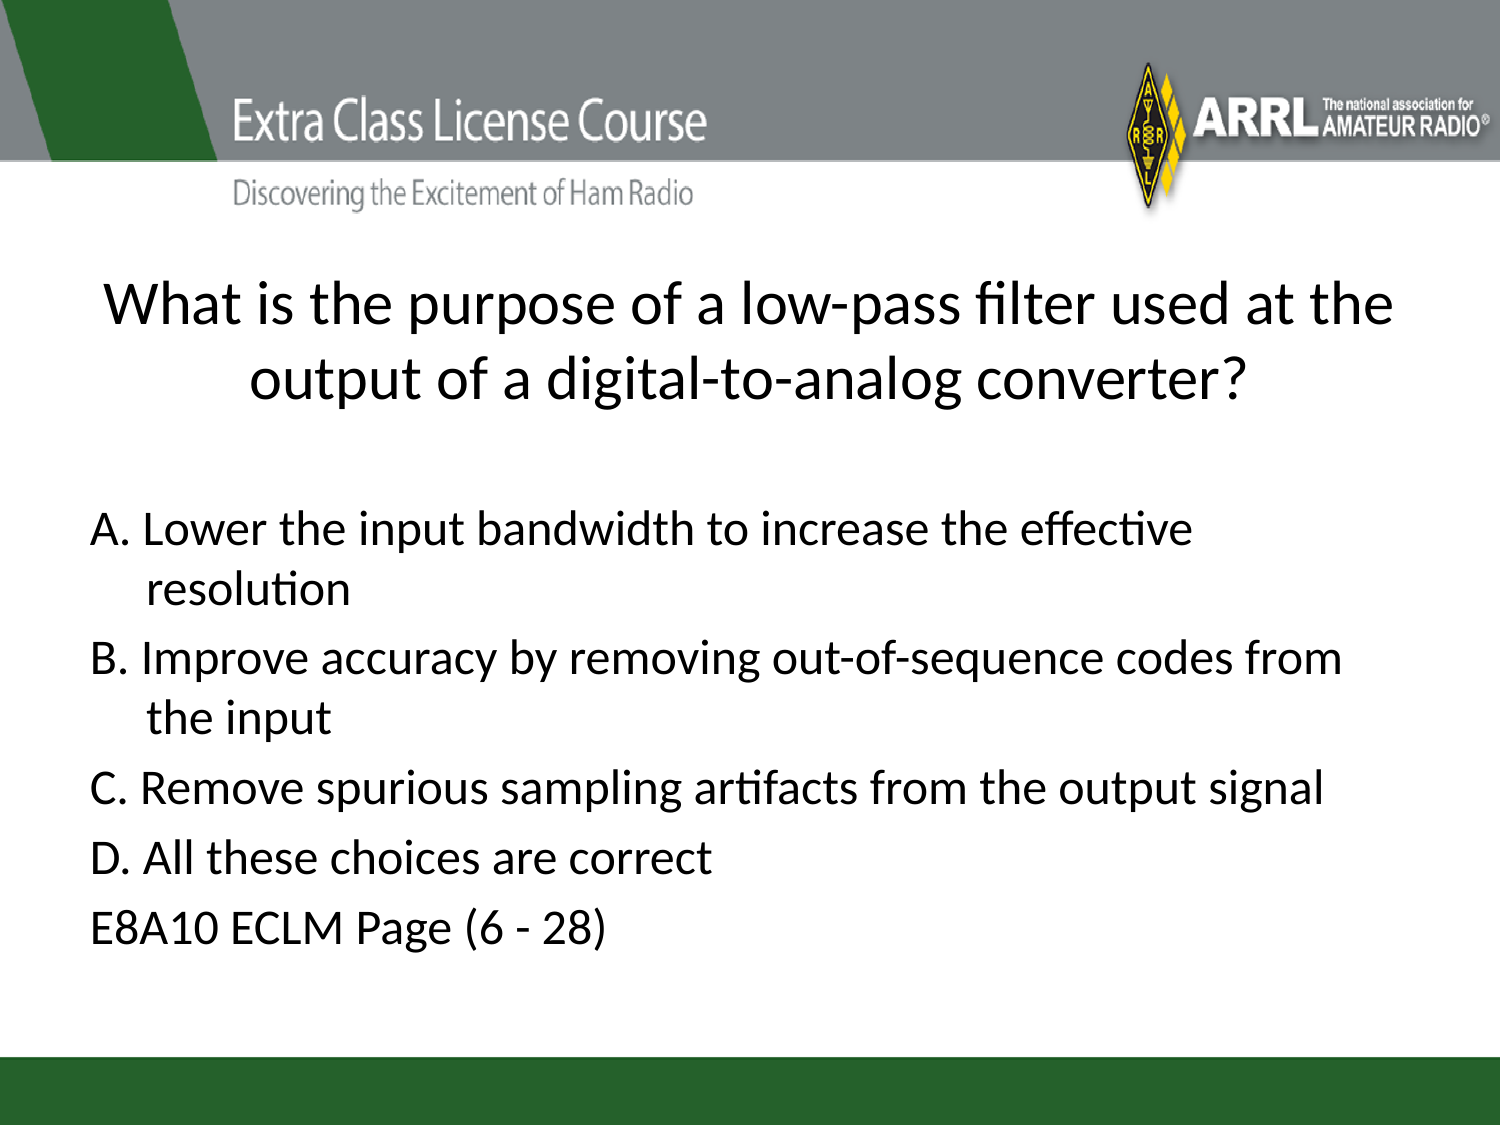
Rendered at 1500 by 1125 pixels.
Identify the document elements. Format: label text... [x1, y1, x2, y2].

list A. Lower the input bandwidth to increase the effective resolution B. Improve accuracy by removing out-of-sequence codes from the input C. Remove spurious sampling artifacts from the output signal D. All these choices are correct E8A10 ECLM Page (6 - 28) [75, 487, 1425, 1005]
picture [0, 0, 1500, 1125]
title What is the purpose of a low-pass filter used at the output of a digital-to-analog converter? [75, 254, 1425, 435]
